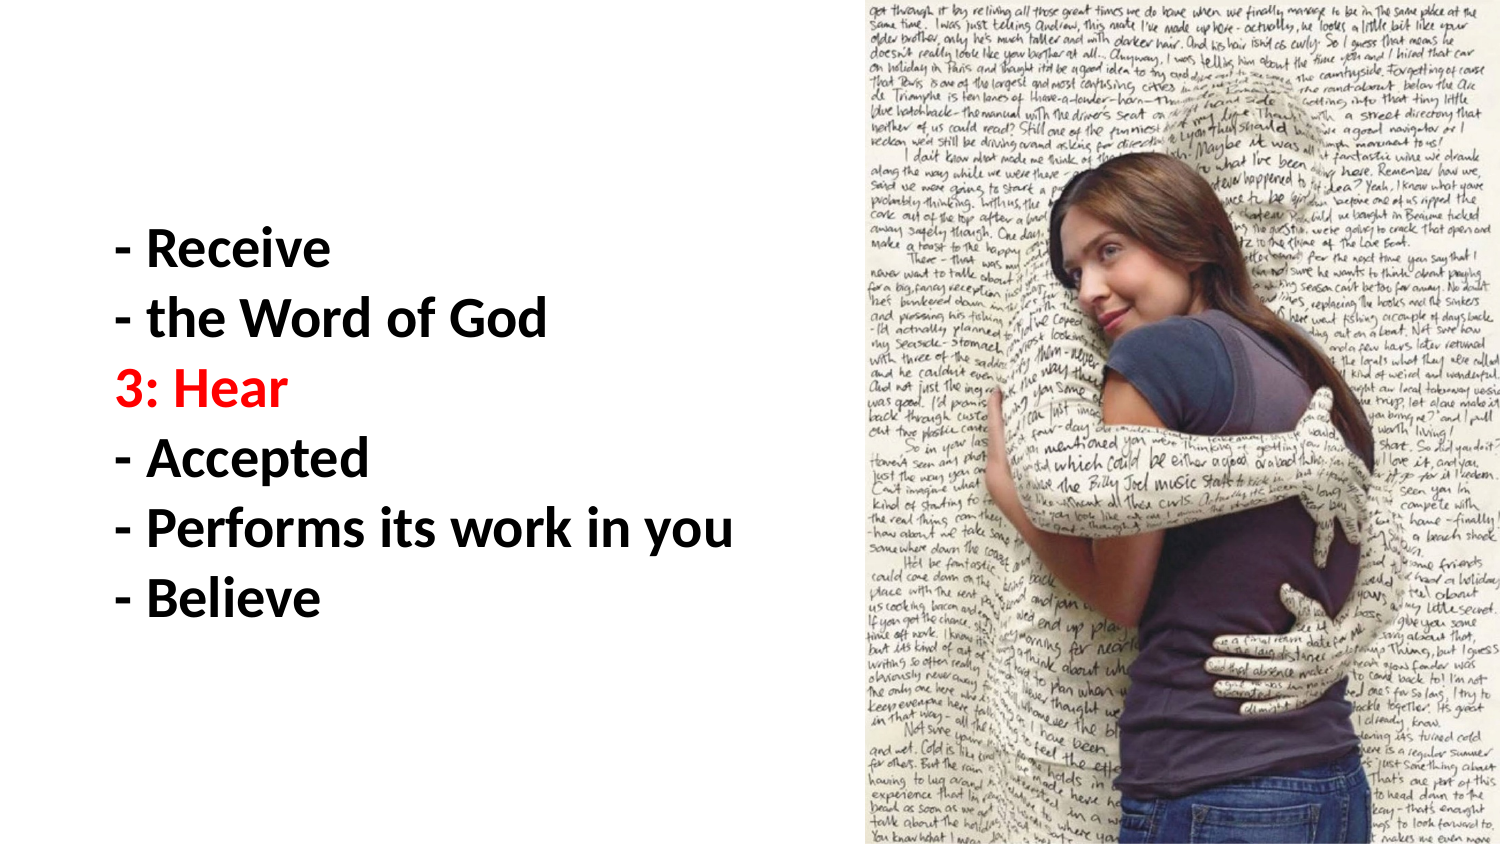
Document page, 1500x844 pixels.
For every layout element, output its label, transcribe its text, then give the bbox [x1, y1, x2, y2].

picture [864, 0, 1500, 844]
text_box - Receive - the Word of God 3: Hear - Accepted - Performs its work in you - Believe [100, 202, 762, 637]
